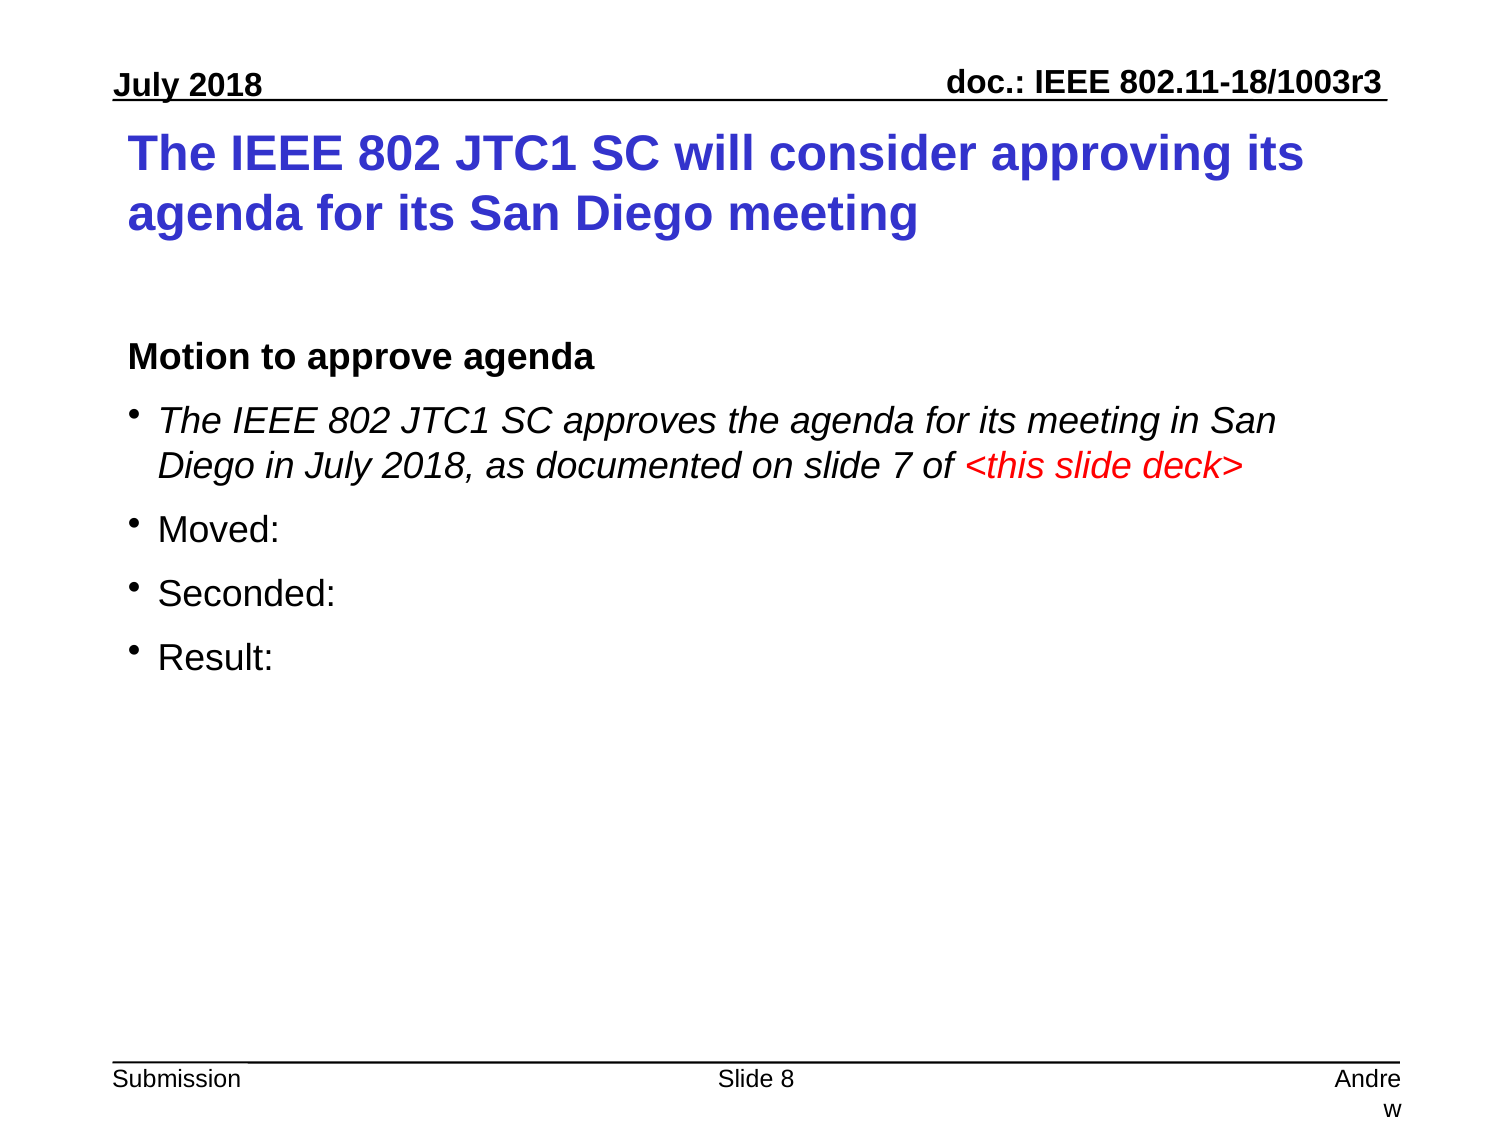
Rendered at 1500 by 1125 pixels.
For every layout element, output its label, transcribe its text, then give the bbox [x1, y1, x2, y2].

list Motion to approve agenda The IEEE 802 JTC1 SC approves the agenda for its meeting in San Diego in July 2018, as documented on slide 7 of <this slide deck> Moved: Seconded: Result: [112, 324, 1388, 1000]
slide_number Slide 8 [709, 1061, 803, 1093]
footer Andrew Myles, Cisco [1320, 1061, 1402, 1093]
title The IEEE 802 JTC1 SC will consider approving its agenda for its San Diego meeting [112, 112, 1388, 288]
